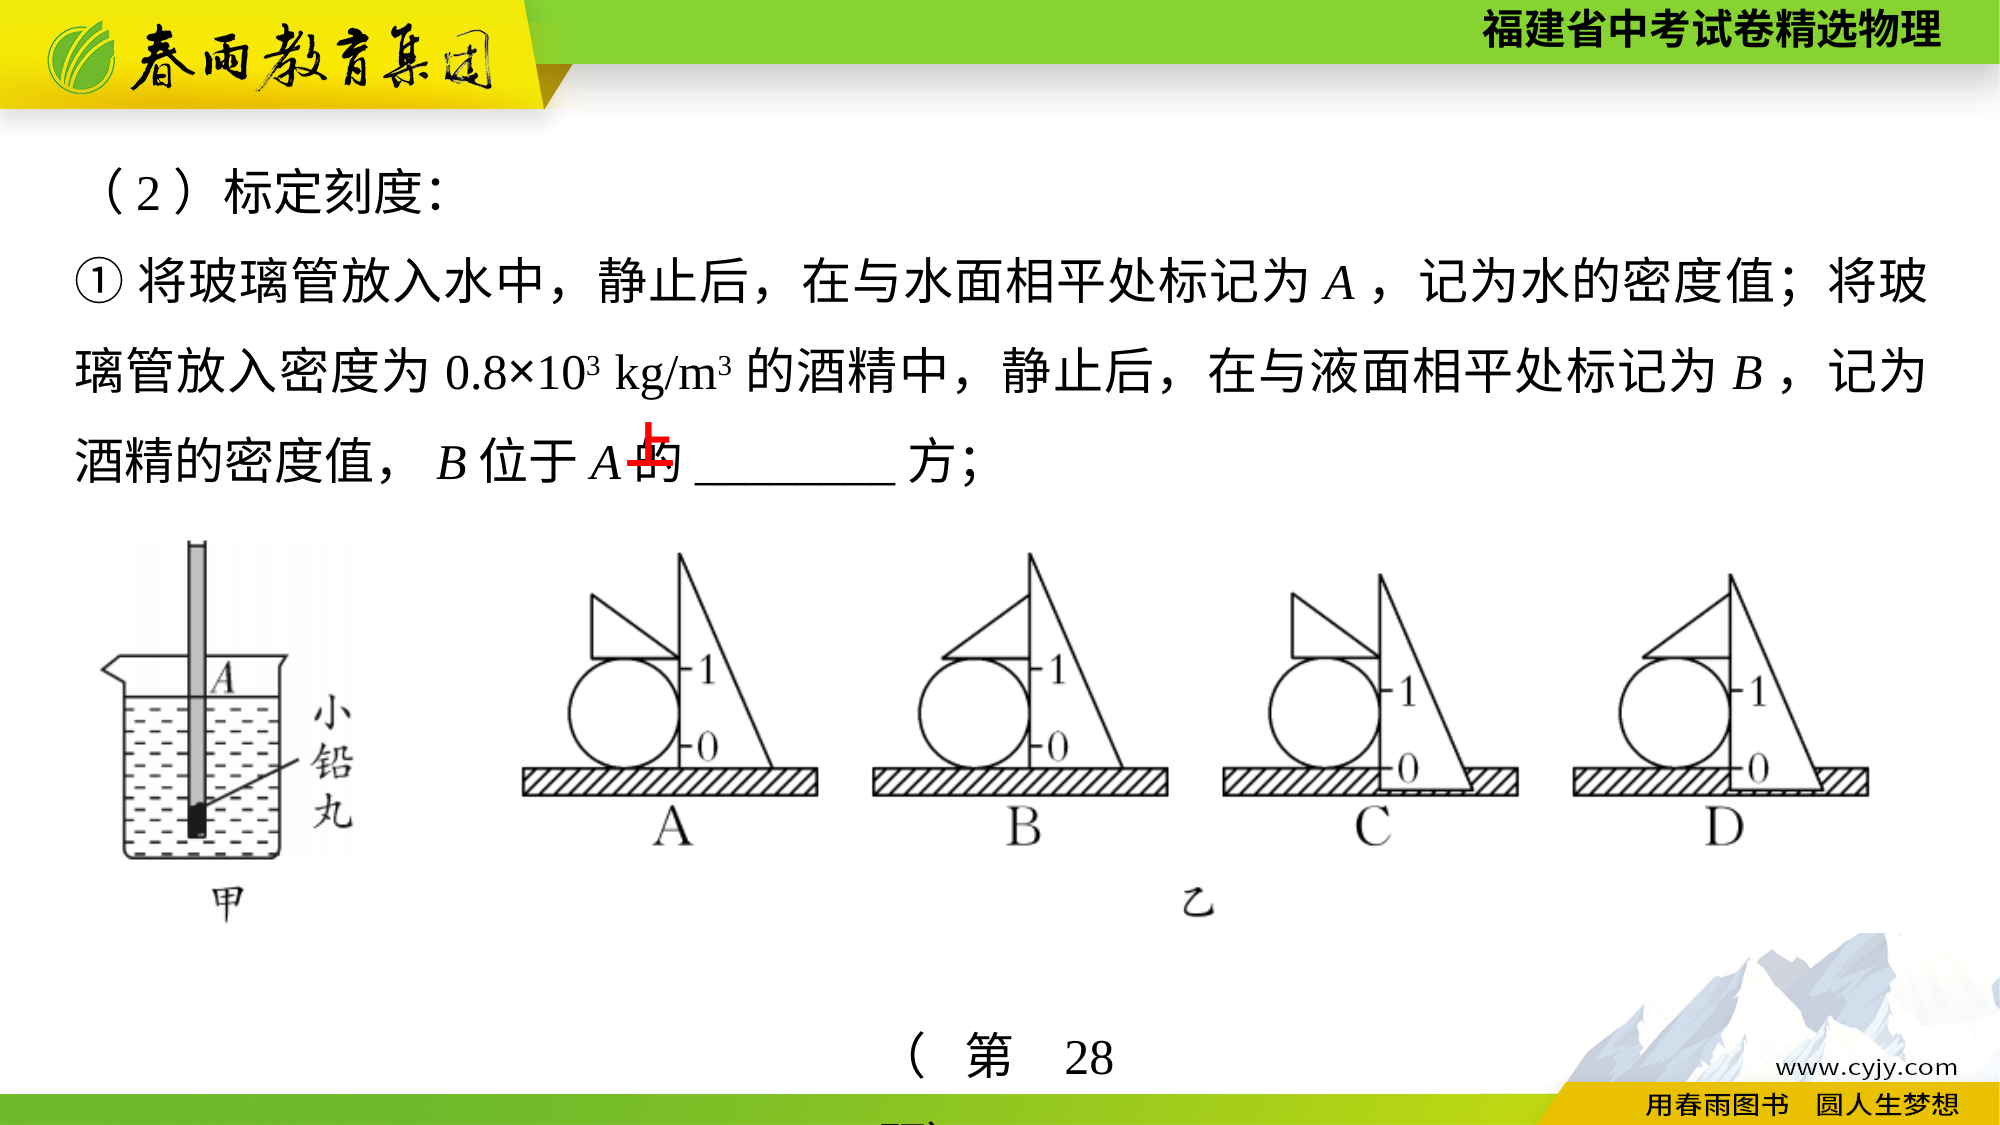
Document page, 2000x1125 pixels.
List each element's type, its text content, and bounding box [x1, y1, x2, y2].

list （2）标定刻度： ①将玻璃管放入水中，静止后，在与水面相平处标记为A，记为水的密度值；将玻璃管放入密度为0.8×103 kg/m3的酒精中，静止后，在与液面相平处标记为B，记为酒精的密度值，B位于A的________方； [59, 122, 1944, 502]
text_box （第28题） [861, 987, 1142, 1093]
text_box 上 [611, 406, 741, 482]
picture [0, 0, 2000, 1125]
